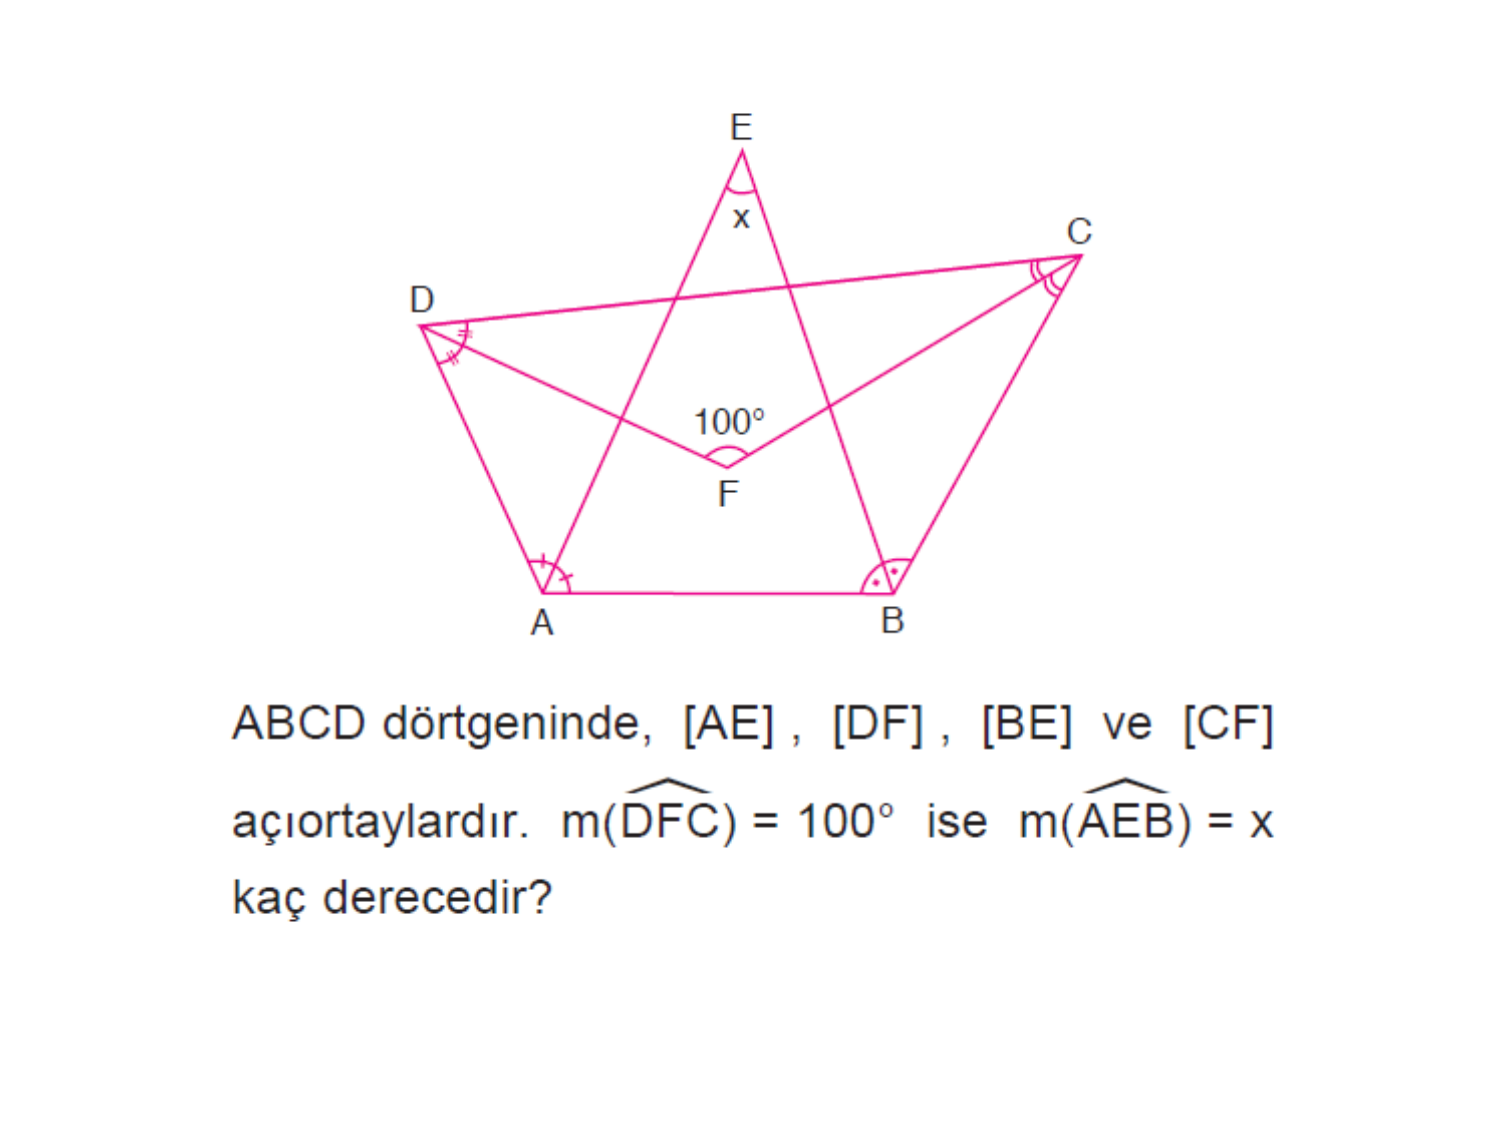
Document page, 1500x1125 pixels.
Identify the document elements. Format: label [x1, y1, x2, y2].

picture [194, 77, 1318, 937]
